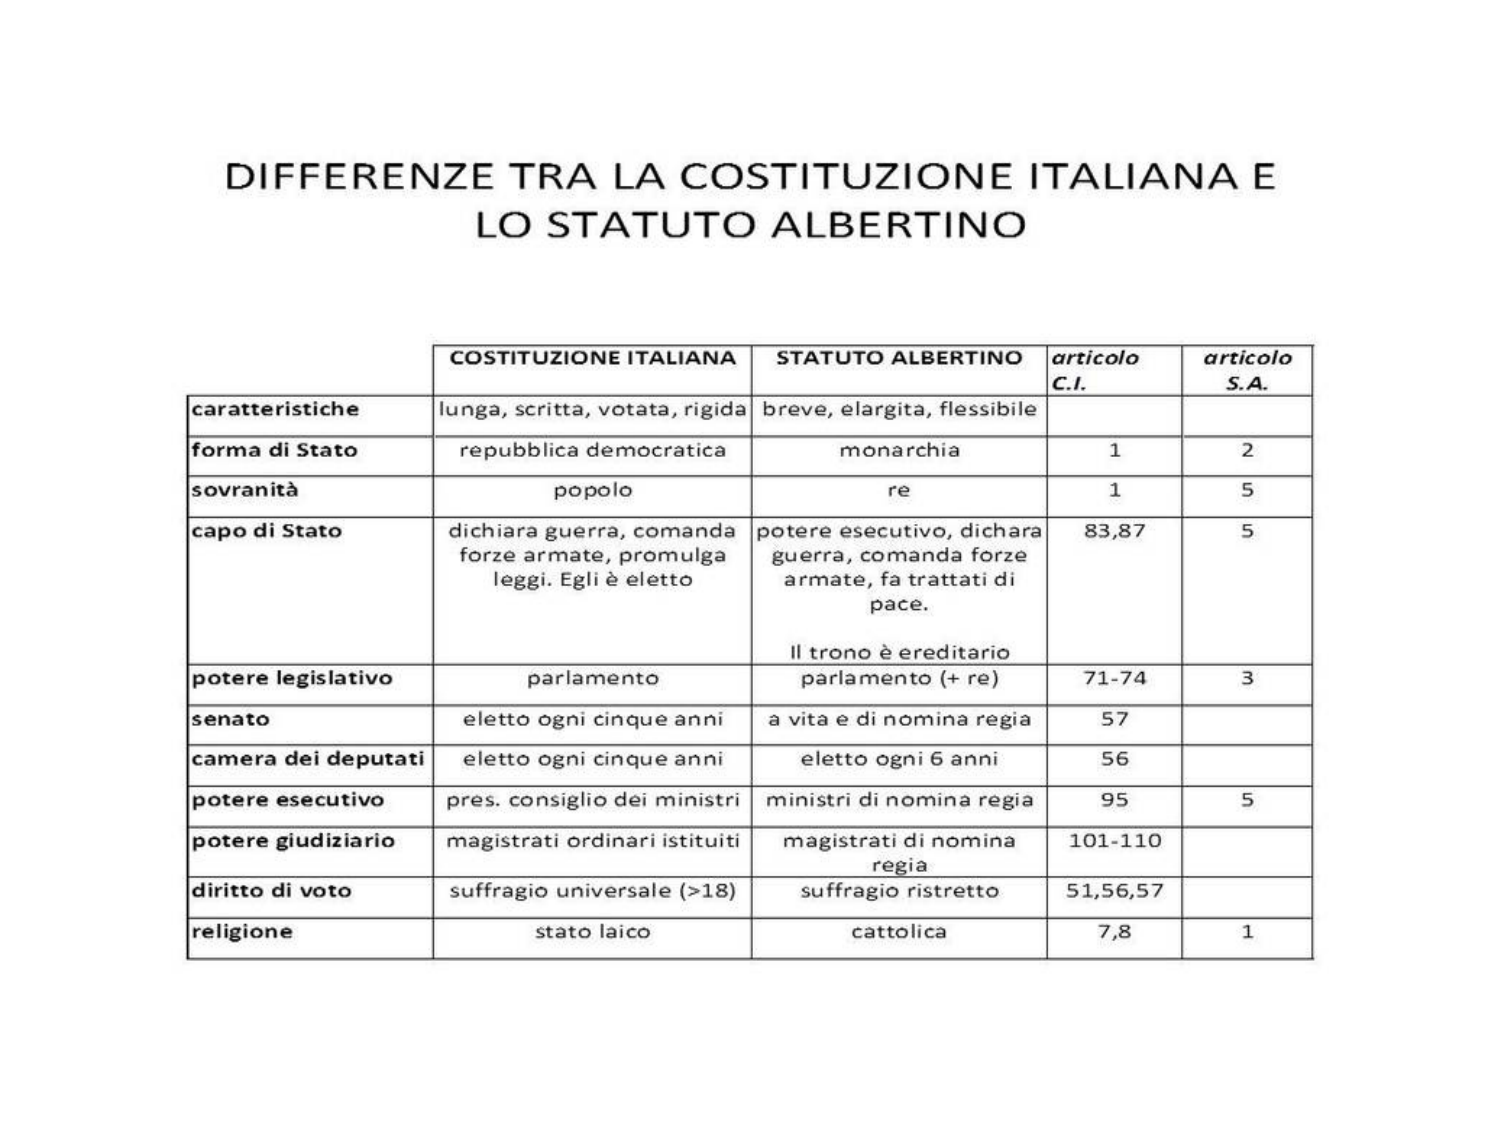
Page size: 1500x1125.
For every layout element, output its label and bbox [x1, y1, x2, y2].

list [170, 125, 1329, 1047]
